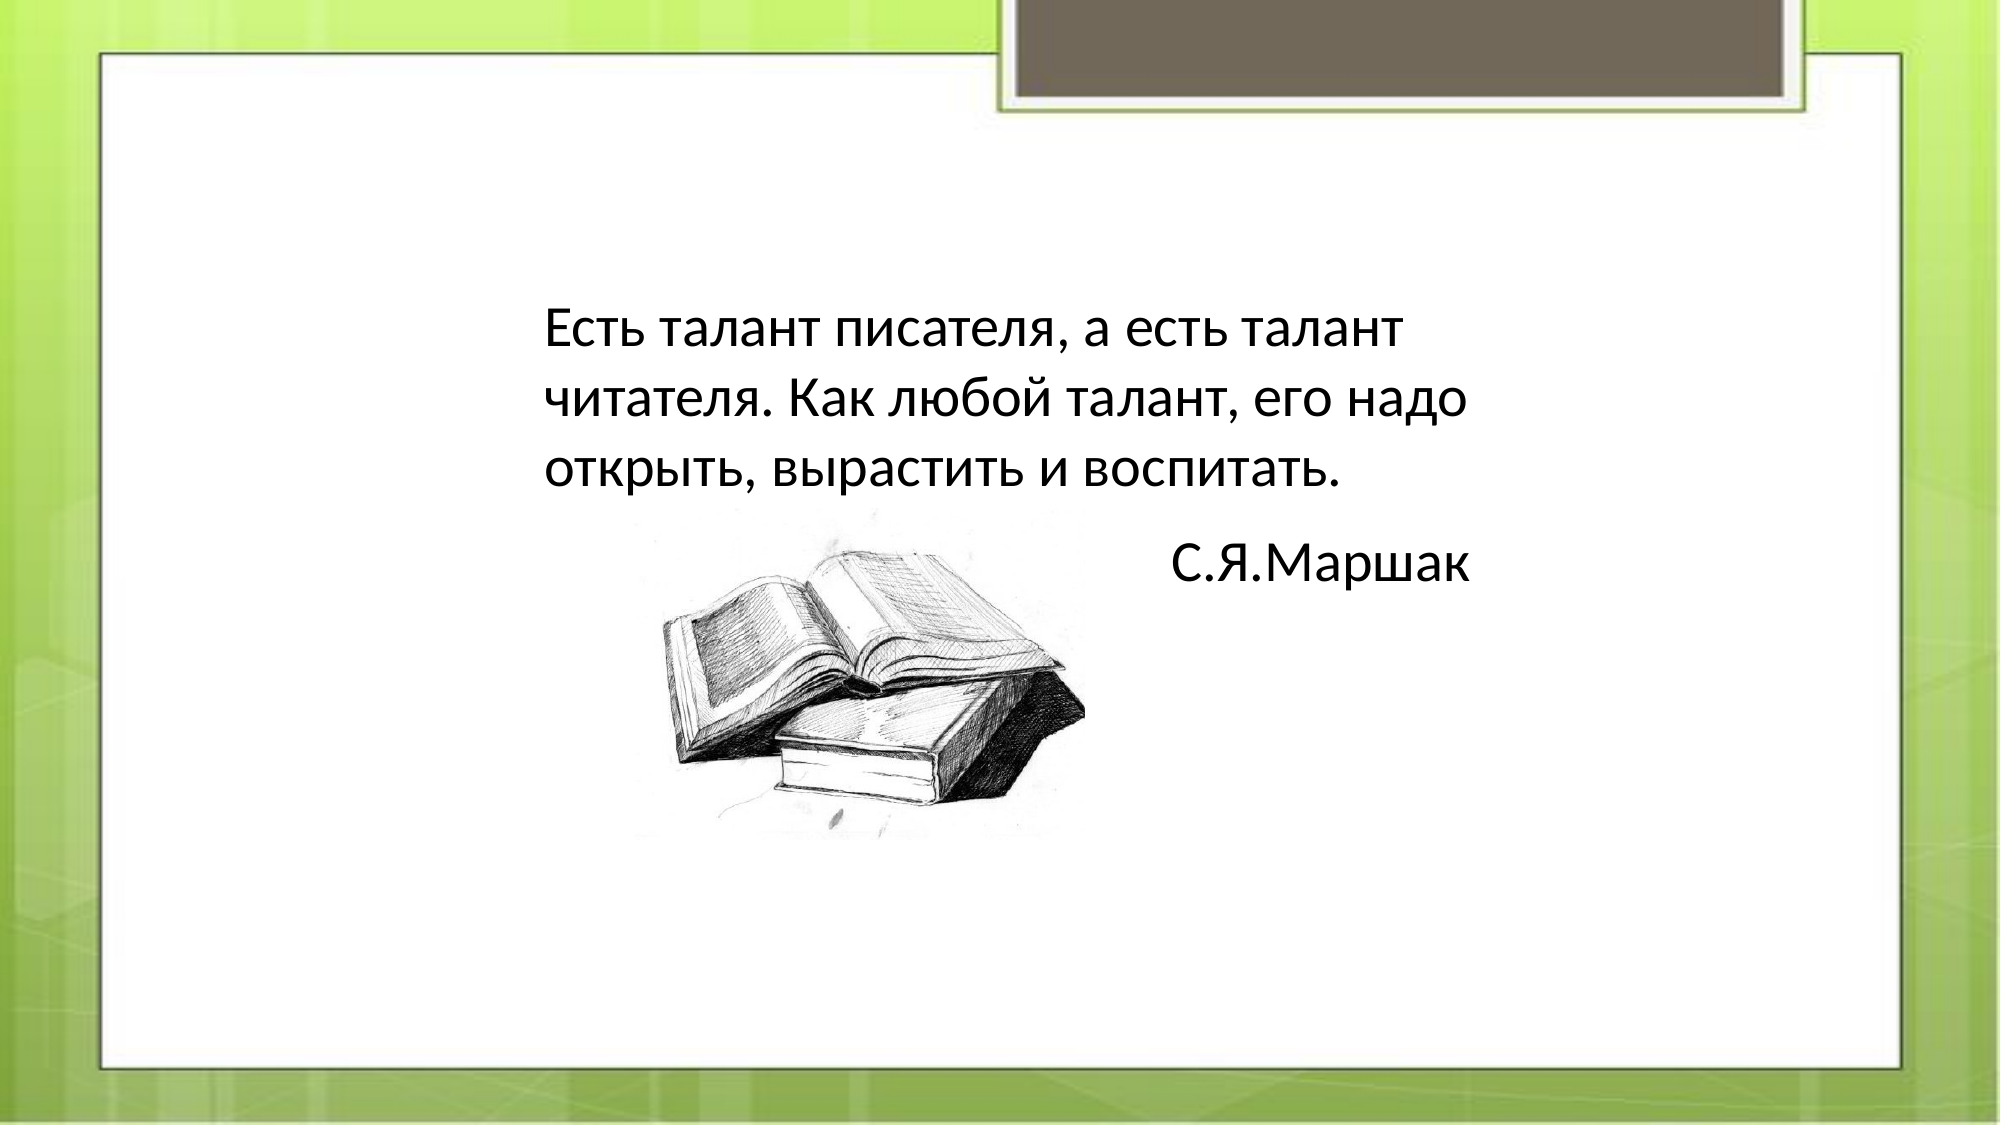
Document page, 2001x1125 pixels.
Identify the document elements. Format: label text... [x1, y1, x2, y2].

text_box Есть талант писателя, а есть талант читателя. Как любой талант, его надо открыть, вырастить и воспитать. [529, 280, 1642, 506]
text_box С.Я.Маршак [1156, 515, 1607, 601]
picture [0, 0, 2001, 1125]
